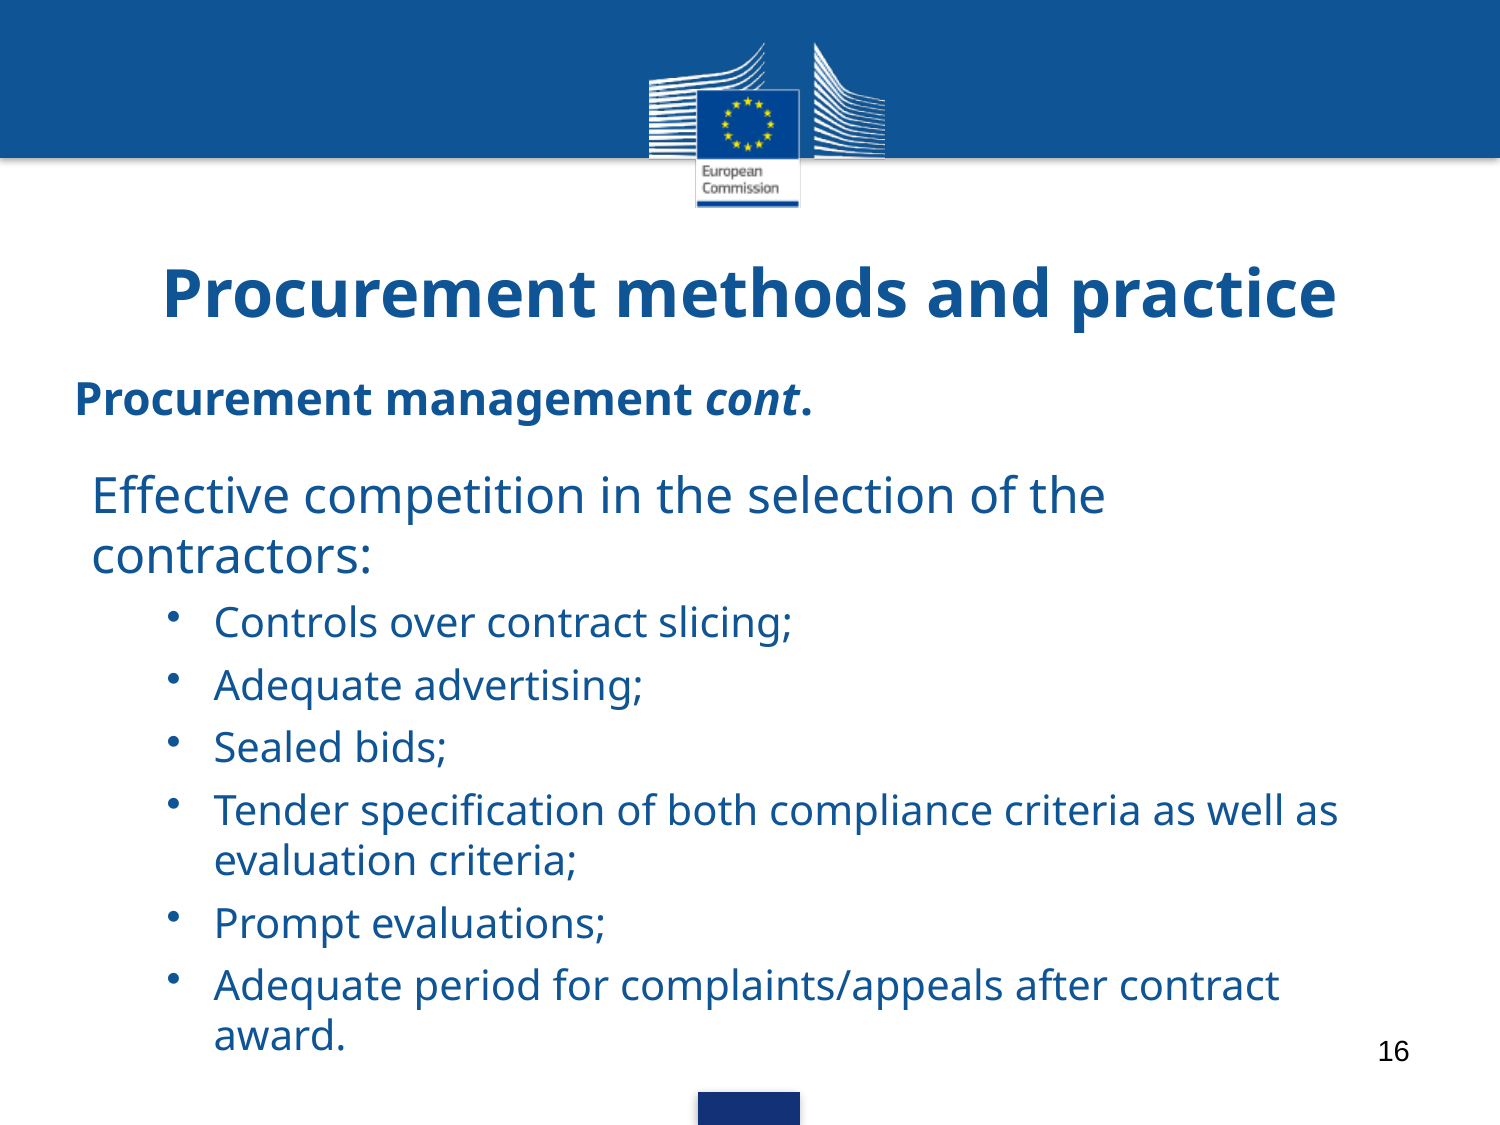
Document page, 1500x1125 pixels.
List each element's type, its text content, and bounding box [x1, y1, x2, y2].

slide_number 16 [1074, 1024, 1426, 1103]
list Effective competition in the selection of the contractors: Controls over contract slicing; Adequate advertising; Sealed bids; Tender specification of both compliance criteria as well as evaluation criteria; Prompt evaluations; Adequate period for complaints/appeals after contract award. [76, 456, 1400, 1071]
text_box Procurement methods and practice [17, 243, 1483, 339]
title Procurement management cont. [0, 361, 1500, 433]
picture [649, 42, 885, 208]
